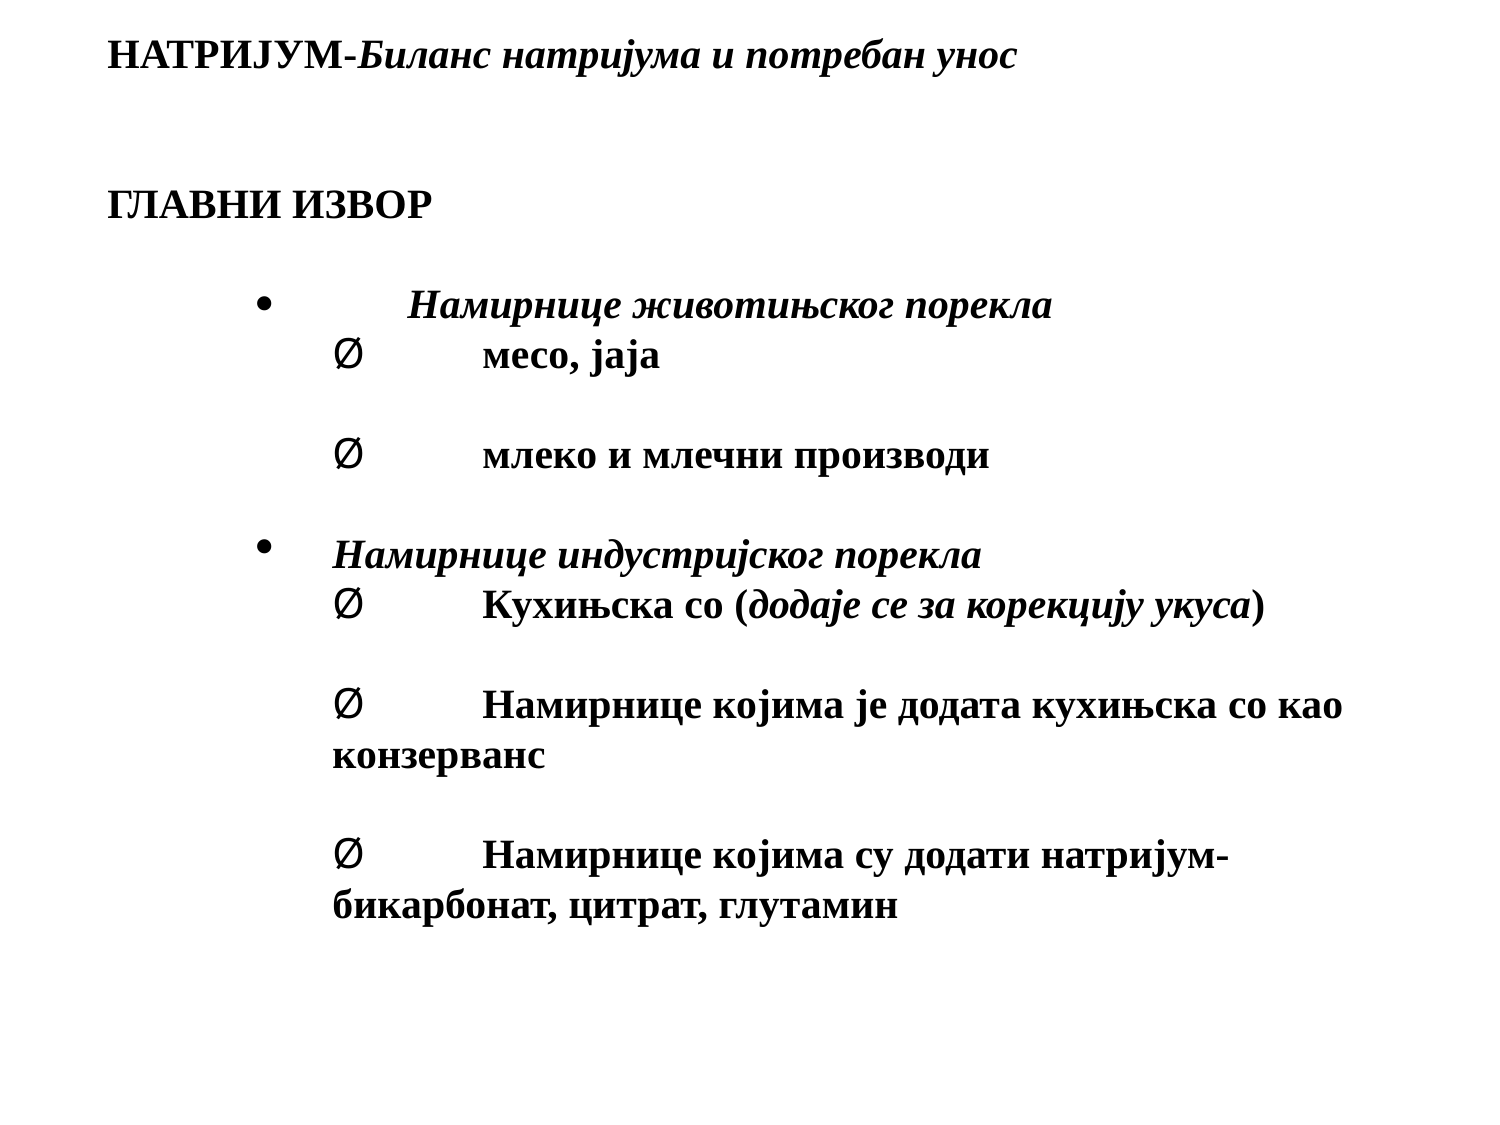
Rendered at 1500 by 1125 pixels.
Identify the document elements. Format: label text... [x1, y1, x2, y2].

text_box НАТРИЈУМ-Биланс натријума и потребан унос ГЛАВНИ ИЗВОР · Намирнице животињског порекла Ø месо, јаја Ø млеко и млечни производи Намирнице индустријског порекла Ø Кухињска со (додаје се за корекцију укуса) Ø Намирнице којима је додата кухињска со као конзерванс Ø Намирнице којима су додати натријум-бикарбонат, цитрат, глутамин [92, 19, 1418, 1035]
